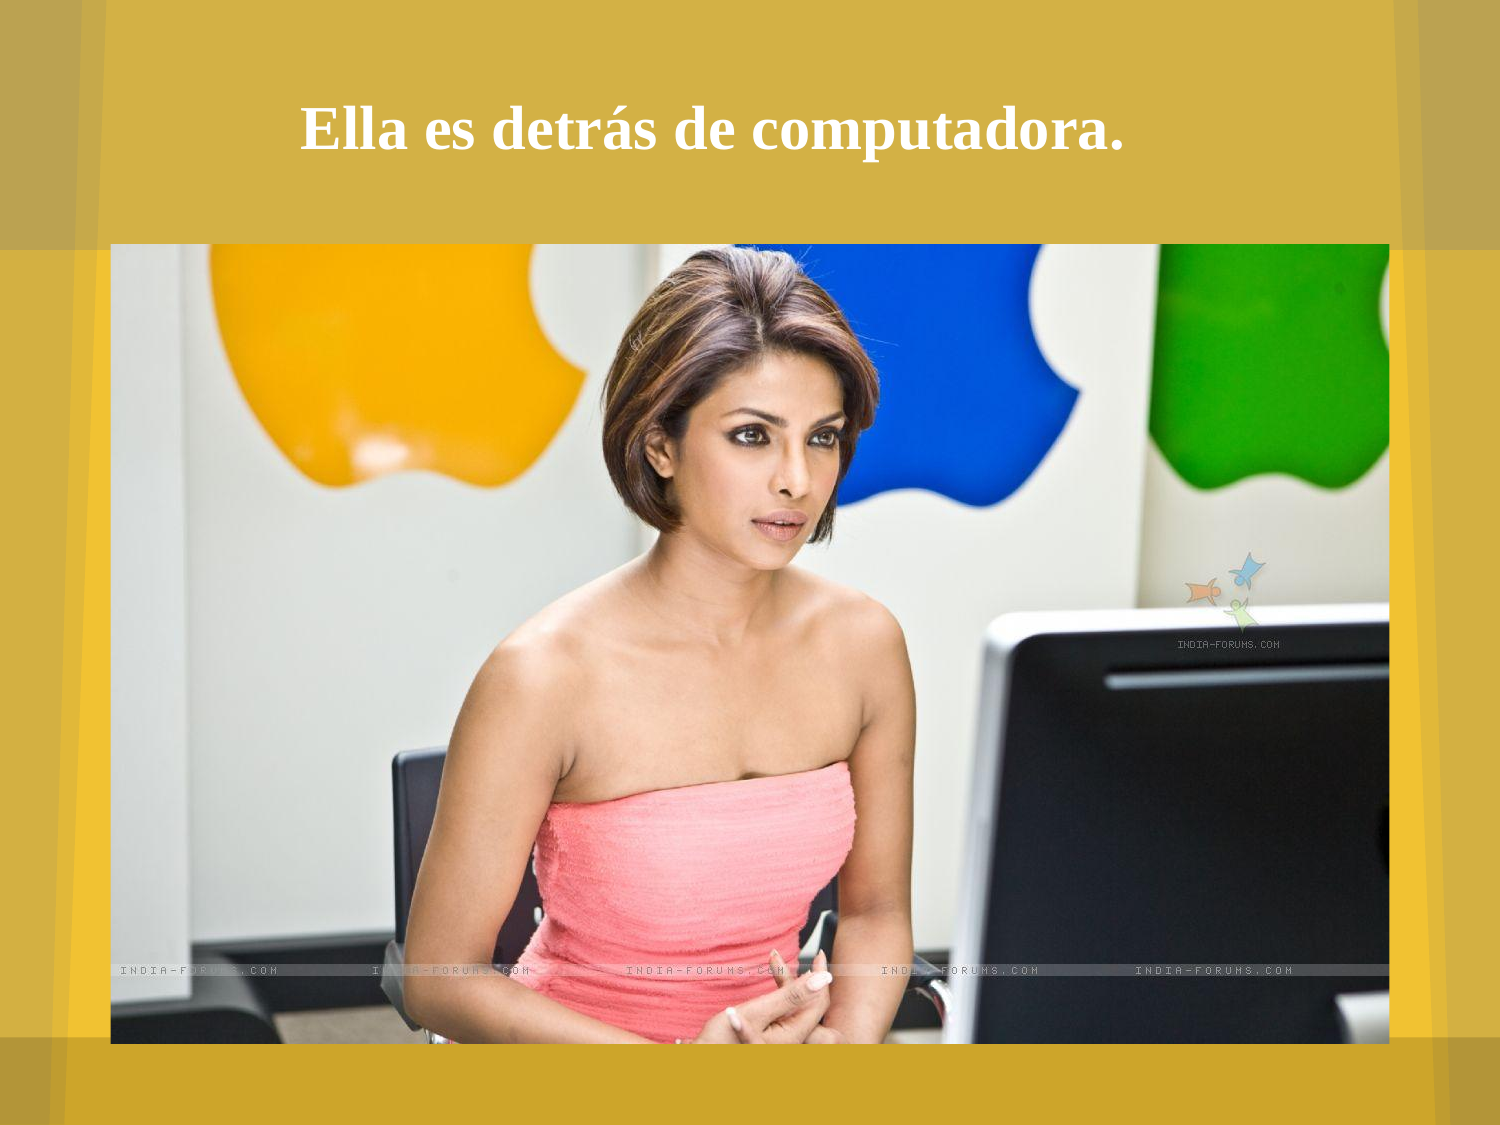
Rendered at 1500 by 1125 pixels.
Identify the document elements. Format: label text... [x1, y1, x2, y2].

title Ella es detrás de computadora. [75, 45, 1425, 177]
text_box [110, 244, 1390, 1044]
